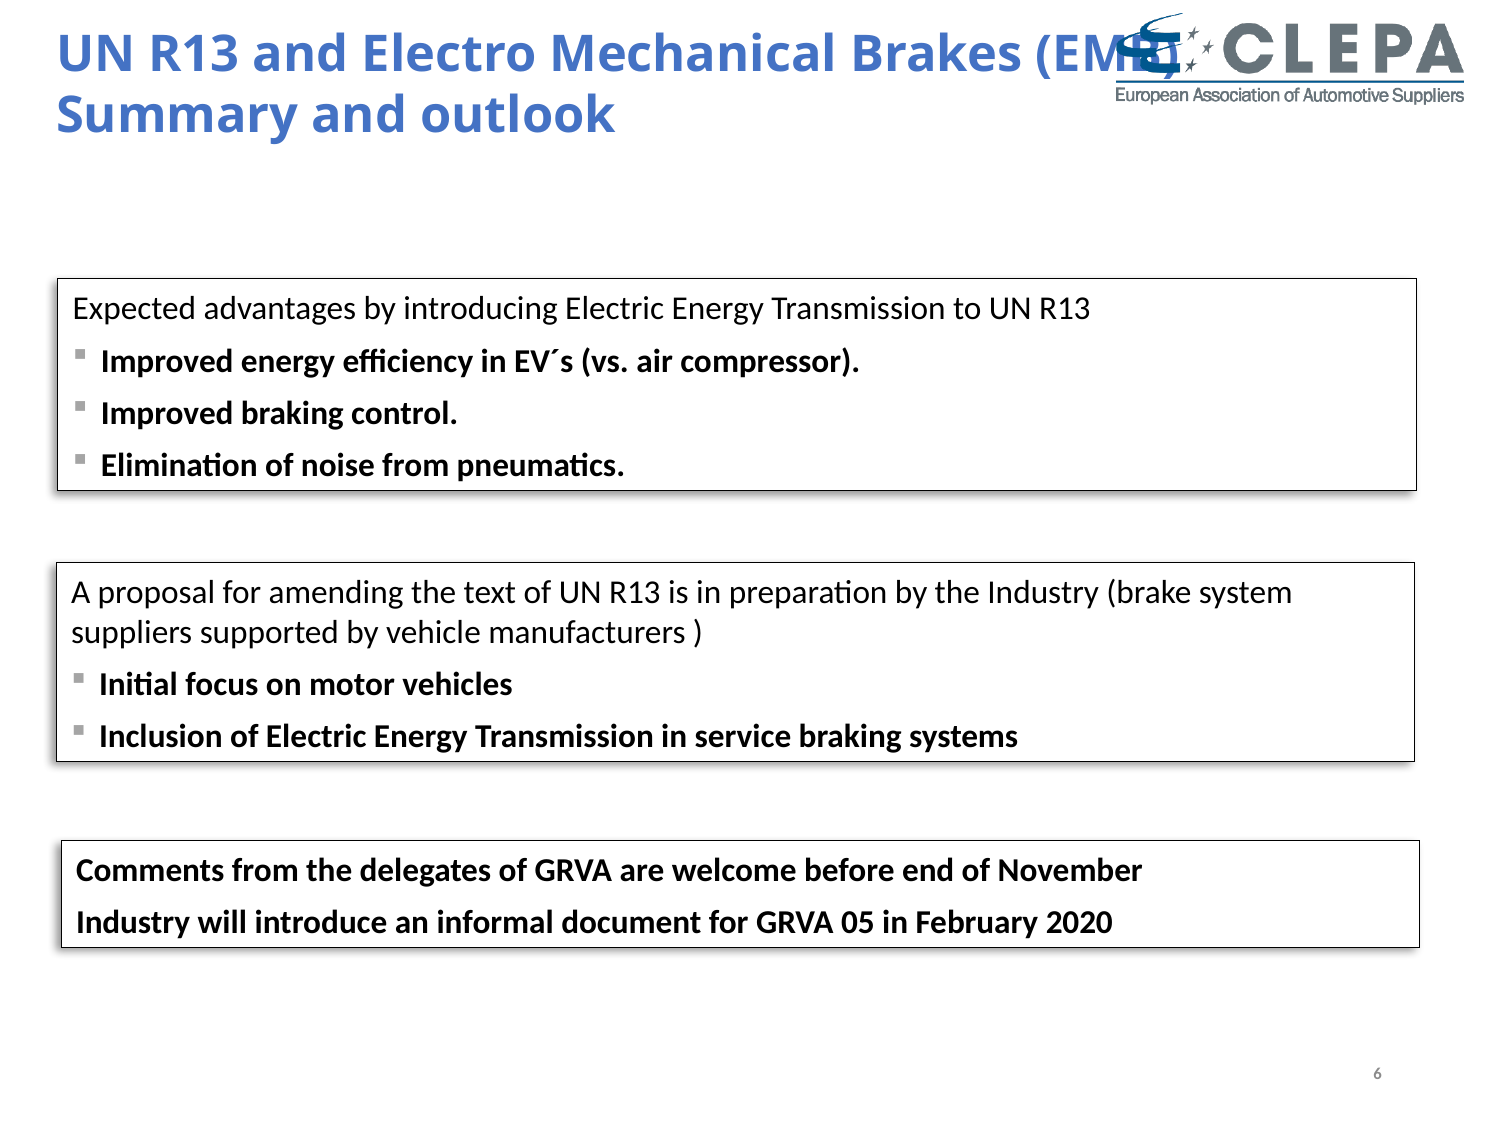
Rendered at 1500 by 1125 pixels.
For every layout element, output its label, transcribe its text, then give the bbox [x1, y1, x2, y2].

text_box UN R13 and Electro Mechanical Brakes (EMB) Summary and outlook [41, 11, 1199, 153]
slide_number 6 [1059, 1042, 1397, 1103]
text_box A proposal for amending the text of UN R13 is in preparation by the Industry (brake system suppliers supported by vehicle manufacturers ) Initial focus on motor vehicles Inclusion of Electric Energy Transmission in service braking systems [56, 562, 1415, 762]
text_box Comments from the delegates of GRVA are welcome before end of November Industry will introduce an informal document for GRVA 05 in February 2020 [61, 840, 1420, 948]
picture [1116, 13, 1464, 105]
text_box Expected advantages by introducing Electric Energy Transmission to UN R13 Improved energy efficiency in EV´s (vs. air compressor). Improved braking control. Elimination of noise from pneumatics. [57, 278, 1417, 491]
